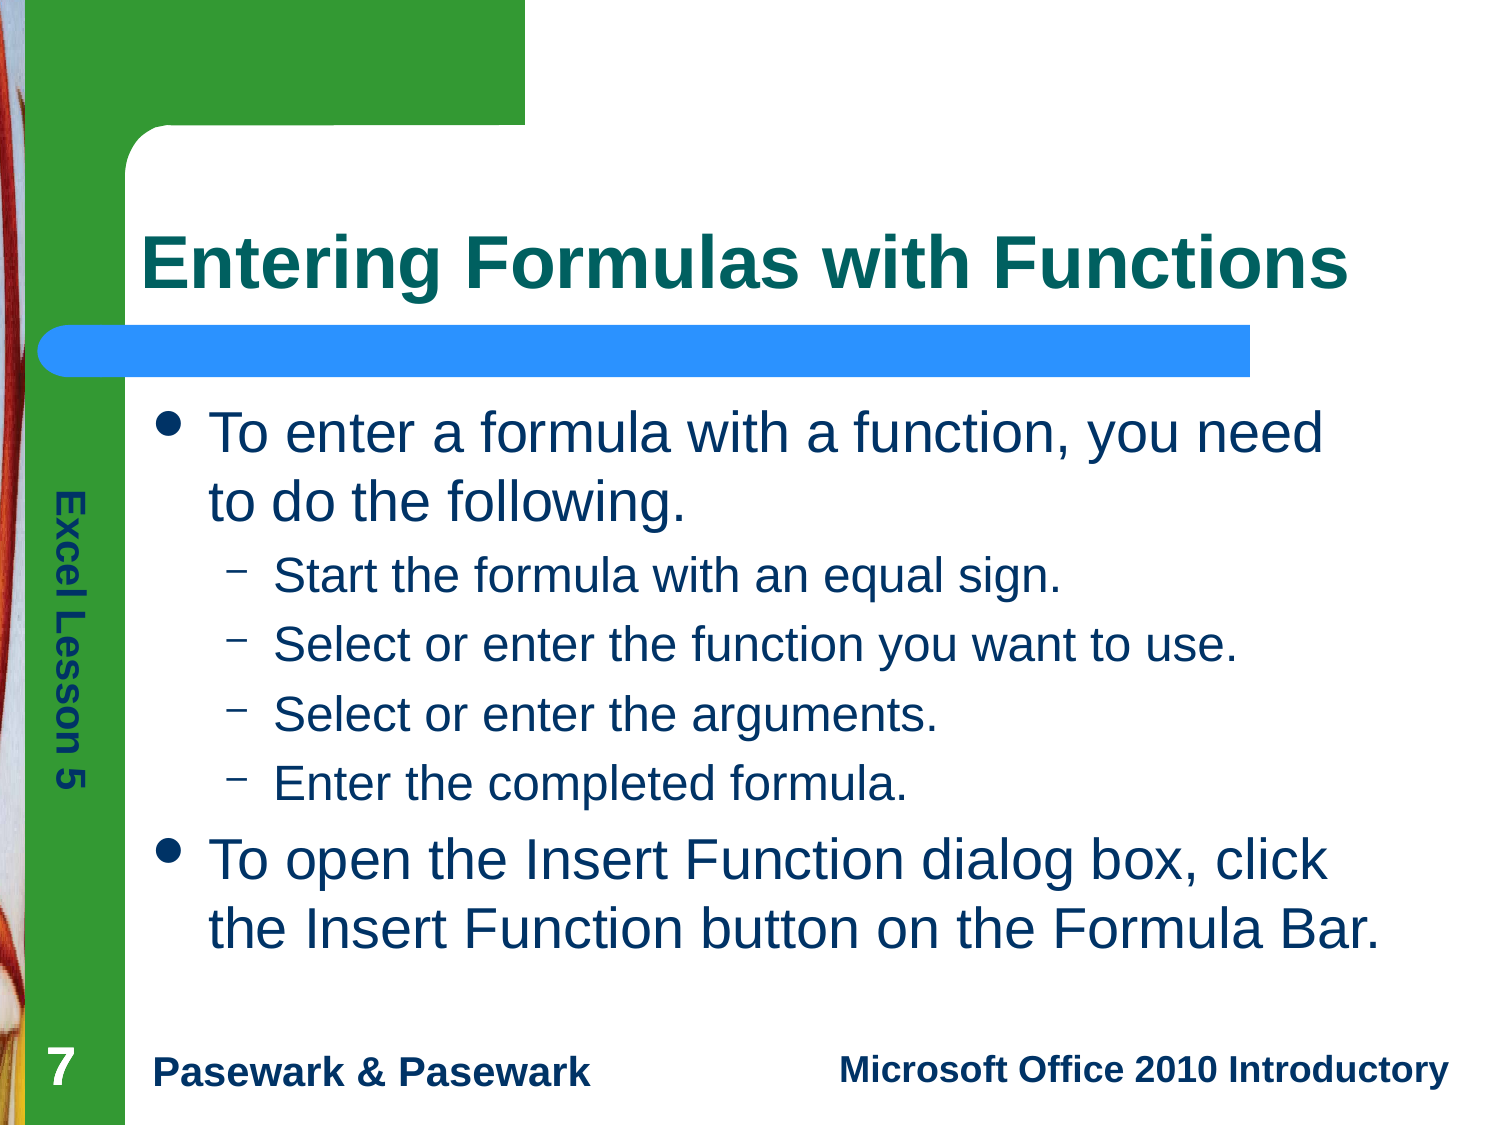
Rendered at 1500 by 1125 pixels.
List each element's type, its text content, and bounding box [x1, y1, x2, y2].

title Entering Formulas with Functions [124, 124, 1500, 313]
text_box 7 [13, 1023, 111, 1105]
picture [0, 0, 25, 1125]
list To enter a formula with a function, you need to do the following. Start the formula with an equal sign. Select or enter the function you want to use. Select or enter the arguments. Enter the completed formula. To open the Insert Function dialog box, click the Insert Function button on the Formula Bar. [137, 387, 1400, 1038]
